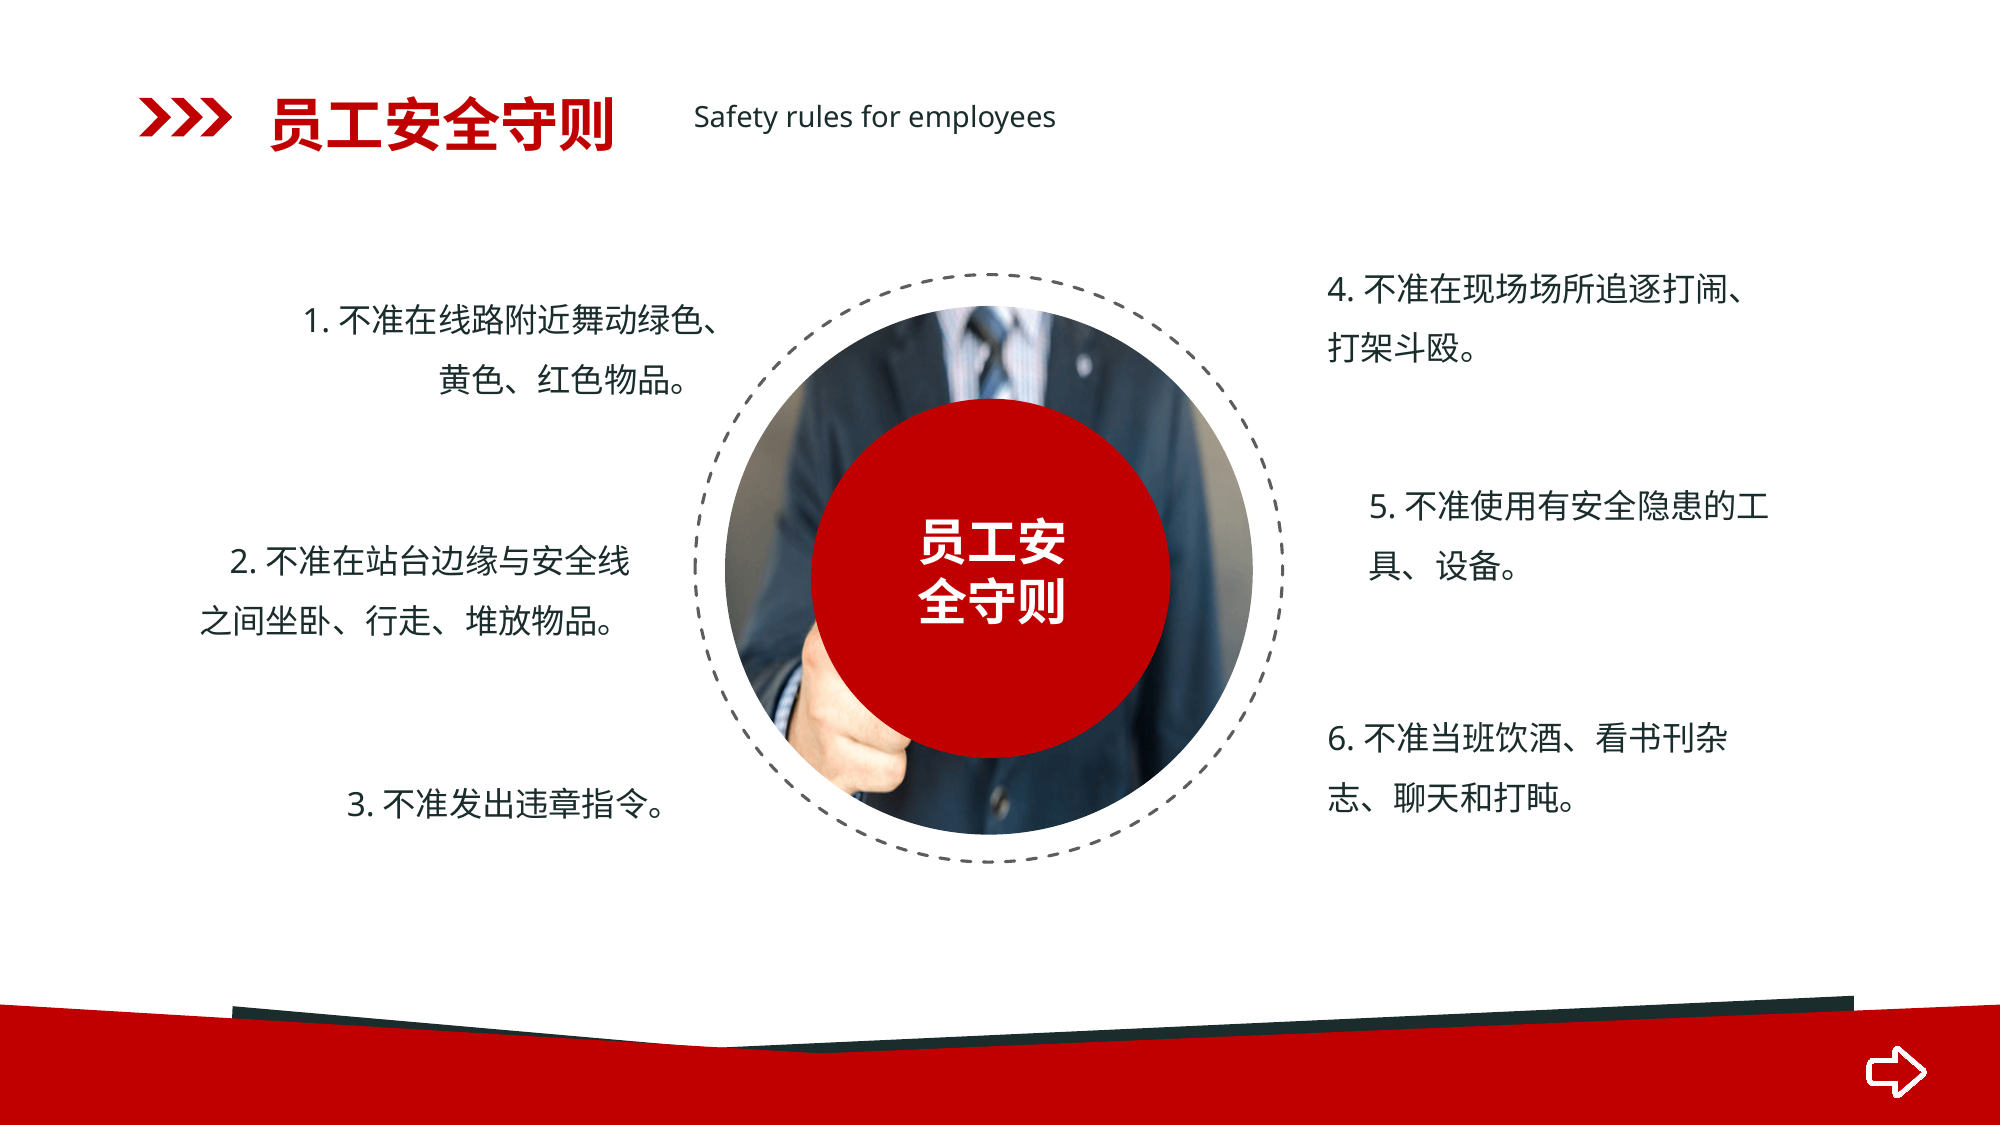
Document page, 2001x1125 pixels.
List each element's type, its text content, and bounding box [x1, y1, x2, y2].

text_box 5.不准使用有安全隐患的工具、设备。 [1353, 457, 1817, 593]
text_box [138, 97, 233, 137]
text_box 4.不准在现场场所追逐打闹、打架斗殴。 [1312, 240, 1775, 375]
text_box Safety rules for employees [678, 91, 1114, 141]
text_box 员工安全守则 [252, 80, 679, 166]
text_box 2.不准在站台边缘与安全线之间坐卧、行走、堆放物品。 [183, 512, 646, 648]
text_box 3.不准发出违章指令。 [234, 755, 695, 831]
text_box 6.不准当班饮酒、看书刊杂志、聊天和打盹。 [1312, 690, 1775, 825]
text_box 1.不准在线路附近舞动绿色、黄色、红色物品。 [256, 271, 719, 407]
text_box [695, 274, 1283, 863]
